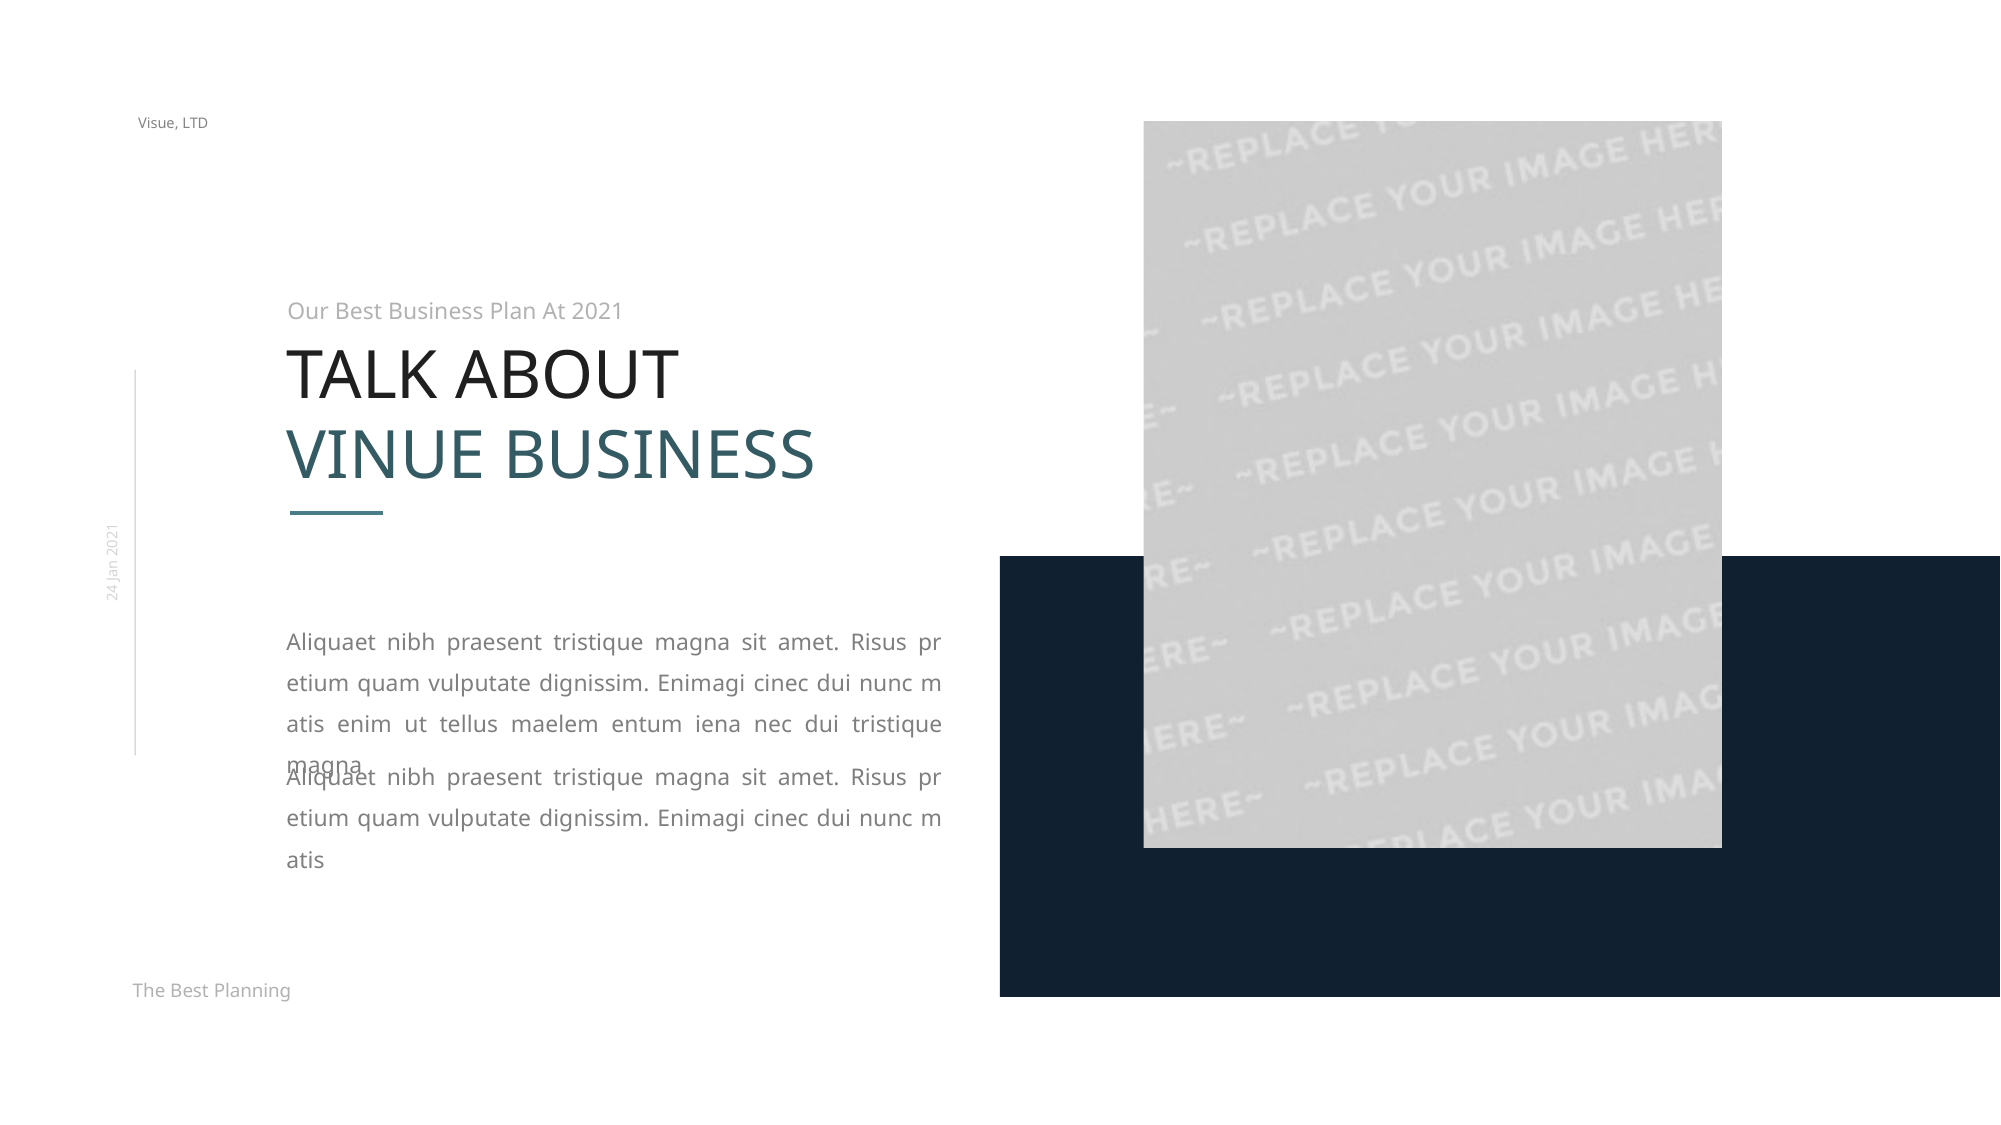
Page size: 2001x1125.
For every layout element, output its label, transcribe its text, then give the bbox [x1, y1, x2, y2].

text_box Visue, LTD [123, 106, 224, 139]
picture [1143, 121, 1722, 848]
text_box The Best Planning [117, 971, 306, 1009]
text_box TALK ABOUT VINUE BUSINESS [272, 324, 866, 499]
text_box Our Best Business Plan At 2021 [272, 289, 640, 332]
text_box Aliquaet nibh praesent tristique magna sit amet. Risus pr etium quam vulputate dignissim. Enimagi cinec dui nunc m atis enim ut tellus maelem entum iena nec dui tristique magna [271, 606, 958, 741]
text_box 24 Jan 2021 [95, 508, 128, 617]
text_box Aliquaet nibh praesent tristique magna sit amet. Risus pr etium quam vulputate dignissim. Enimagi cinec dui nunc m atis [271, 741, 958, 880]
text_box [999, 555, 2000, 998]
